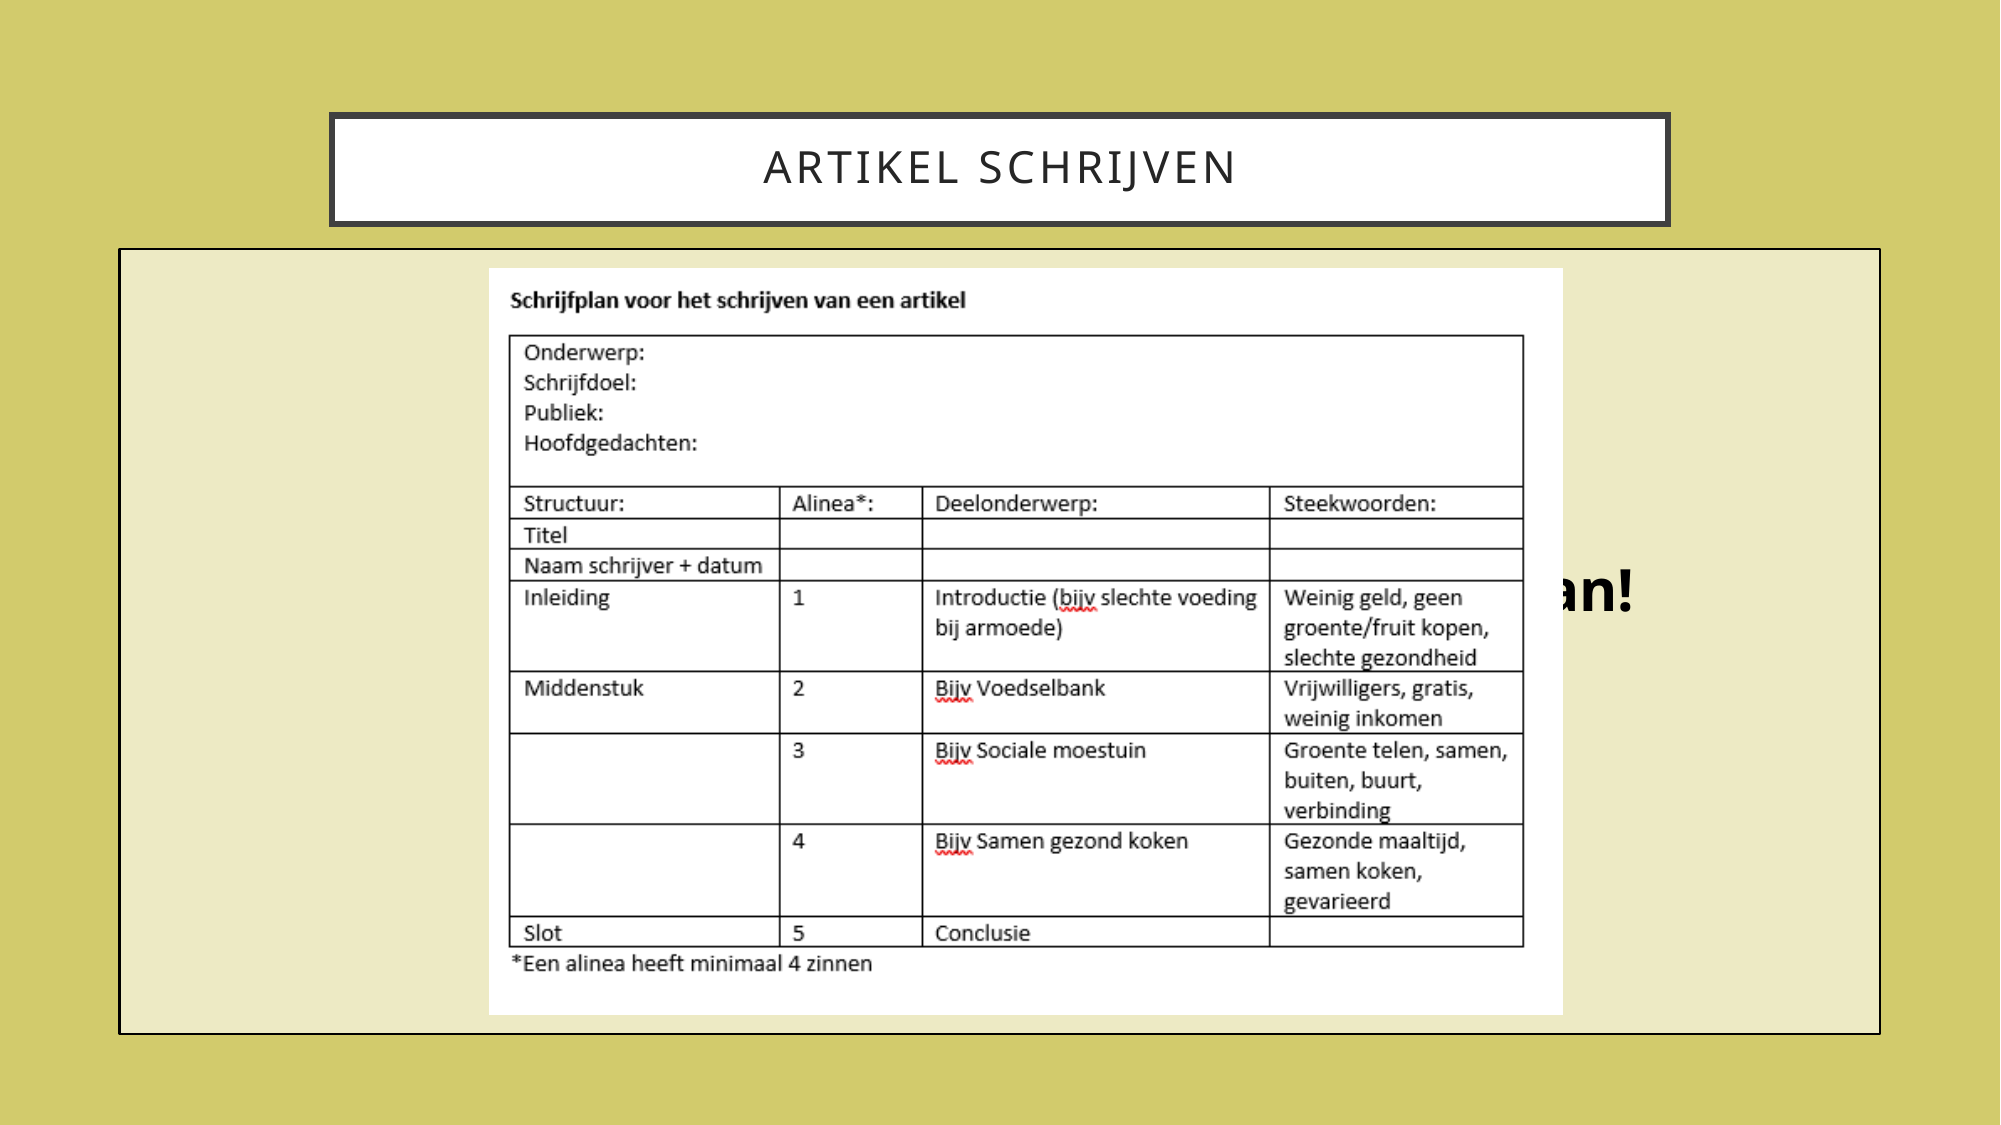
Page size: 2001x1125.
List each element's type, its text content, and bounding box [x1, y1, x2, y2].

text_box De laatste stap: Maak een schrijfplan! [510, 546, 2000, 1041]
text_box [118, 248, 1881, 1035]
picture [489, 268, 1563, 1015]
title Artikel schrijven [329, 112, 1671, 227]
